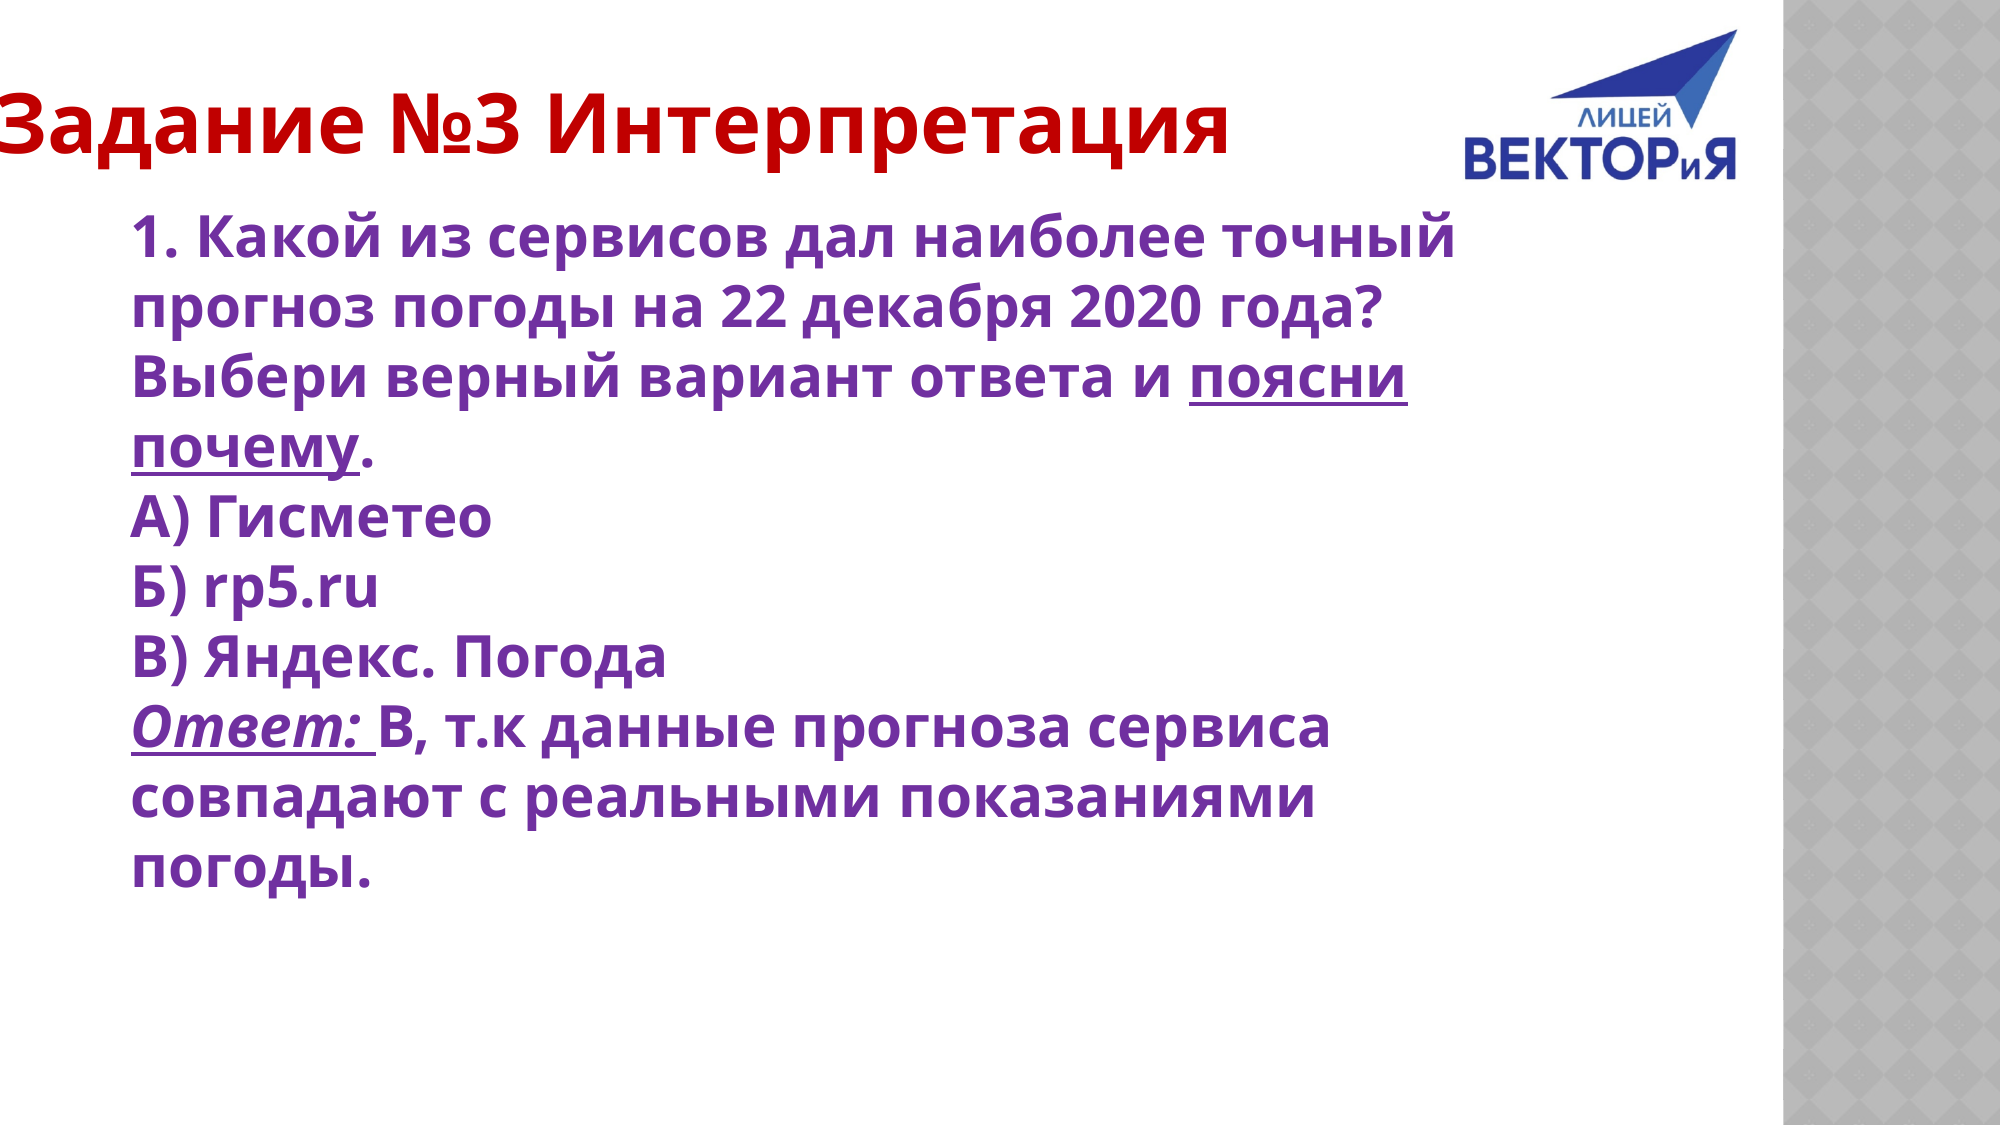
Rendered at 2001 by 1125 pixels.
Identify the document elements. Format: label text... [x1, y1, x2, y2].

text_box 1. Какой из сервисов дал наиболее точный прогноз погоды на 22 декабря 2020 года? Выбери верный вариант ответа и поясни почему. А) Гисметео Б) rp5.ru В) Яндекс. Погода Ответ: В, т.к данные прогноза сервиса совпадают с реальными показаниями погоды. [115, 191, 1531, 907]
picture [1454, 18, 1745, 193]
text_box Задание №3 Интерпретация [0, 62, 1249, 178]
